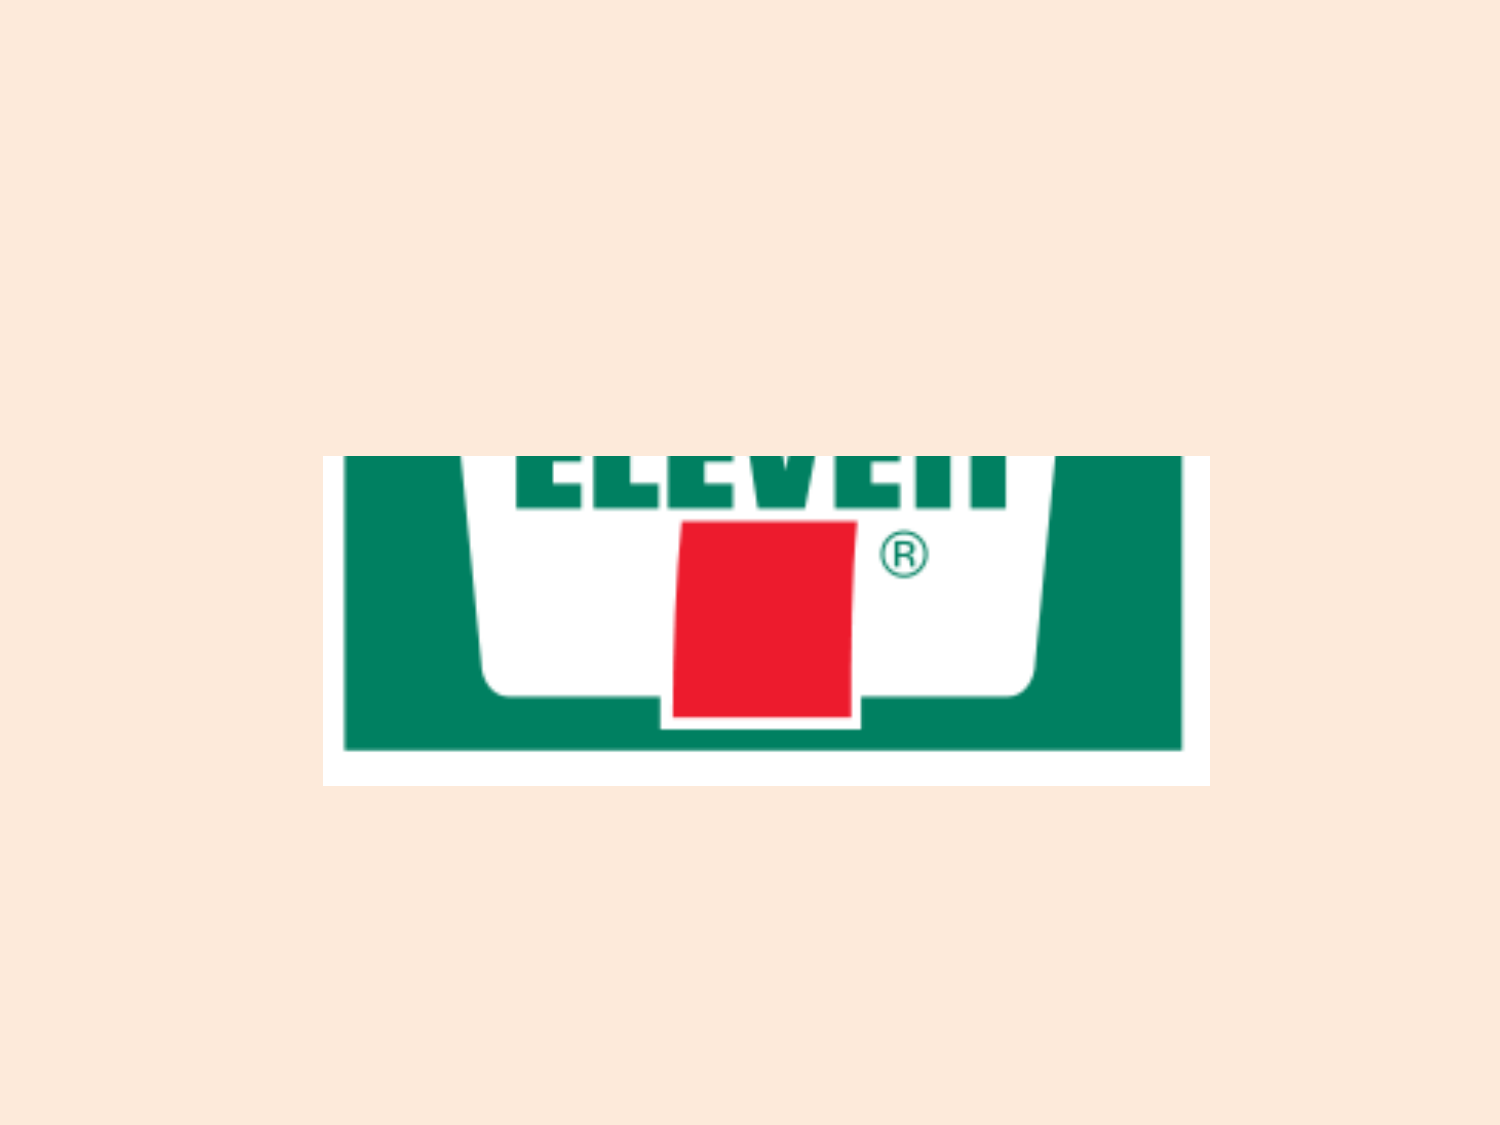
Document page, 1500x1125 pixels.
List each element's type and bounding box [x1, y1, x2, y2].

picture [322, 455, 1210, 786]
